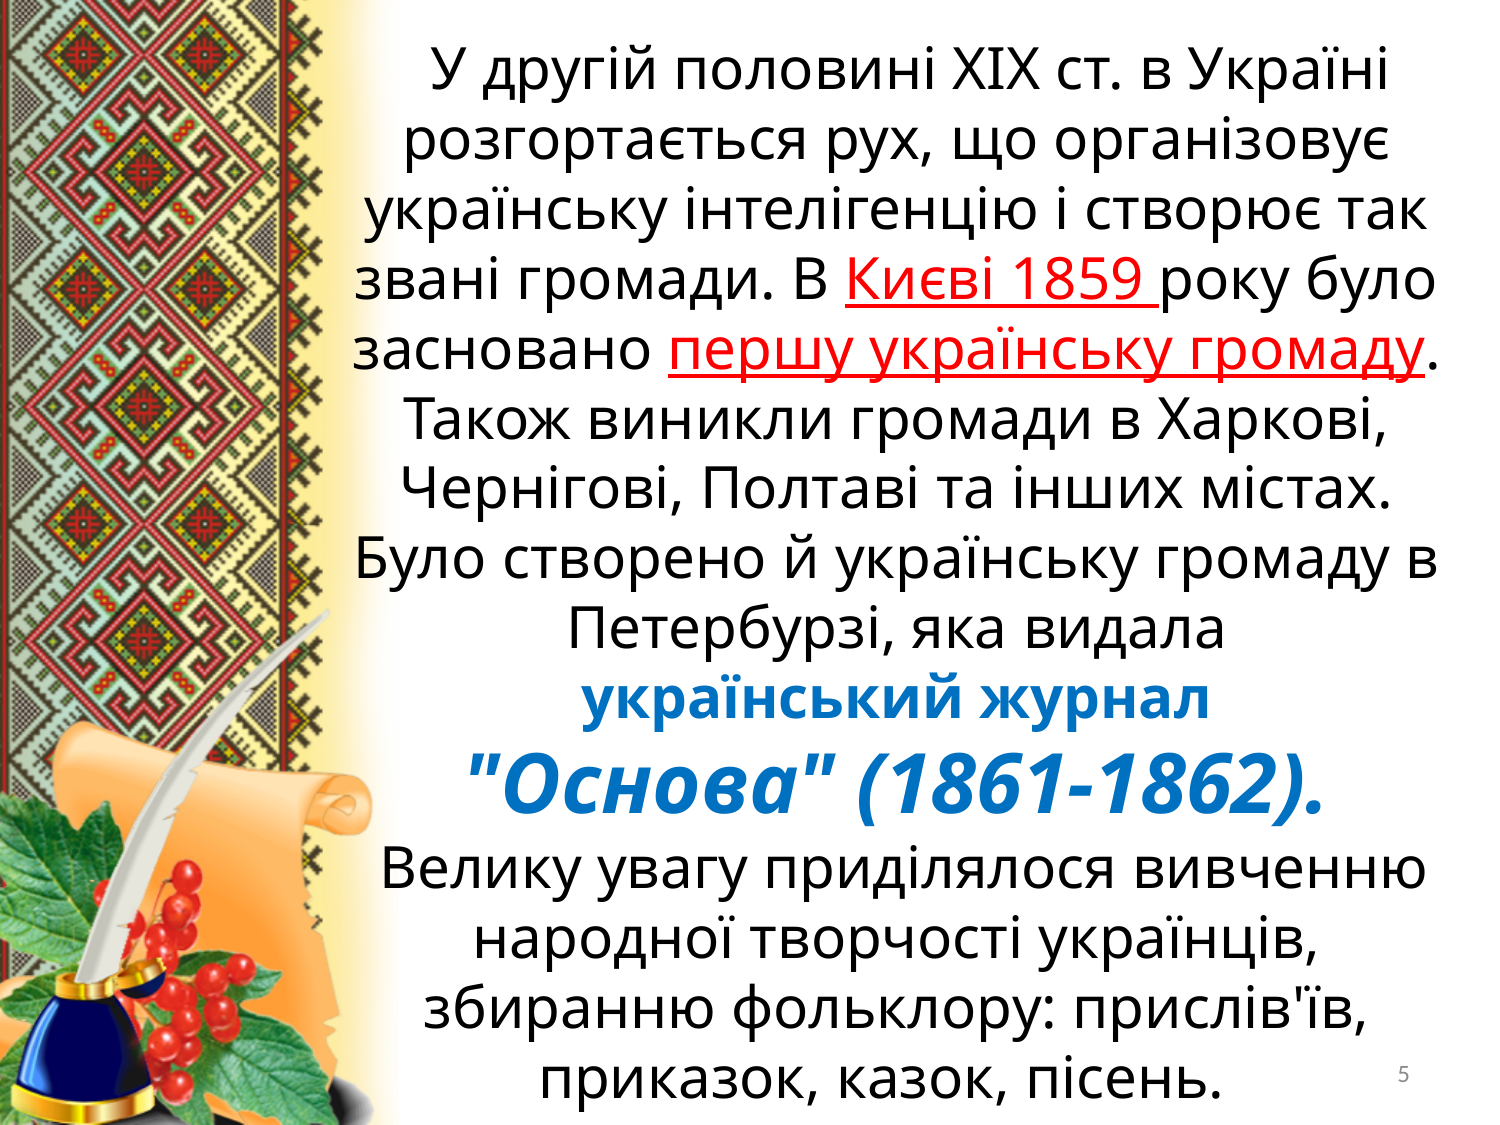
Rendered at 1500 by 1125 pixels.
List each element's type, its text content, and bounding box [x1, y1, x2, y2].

slide_number 5 [1074, 1042, 1425, 1103]
picture [0, 0, 399, 1125]
text_box У другій половині XIX ст. в Україні розгортається рух, що організовує українську інтелігенцію і створює так звані громади. В Києві 1859 року було засновано першу українську громаду. Також виникли громади в Харкові, Чернігові, Полтаві та інших містах. Було створено й українську громаду в Петербурзі, яка видала український журнал "Основа" (1861-1862). Велику увагу приділялося вивченню народної творчості українців, збиранню фольклору: прислів'їв, приказок, казок, пісень. [402, 23, 1465, 1118]
